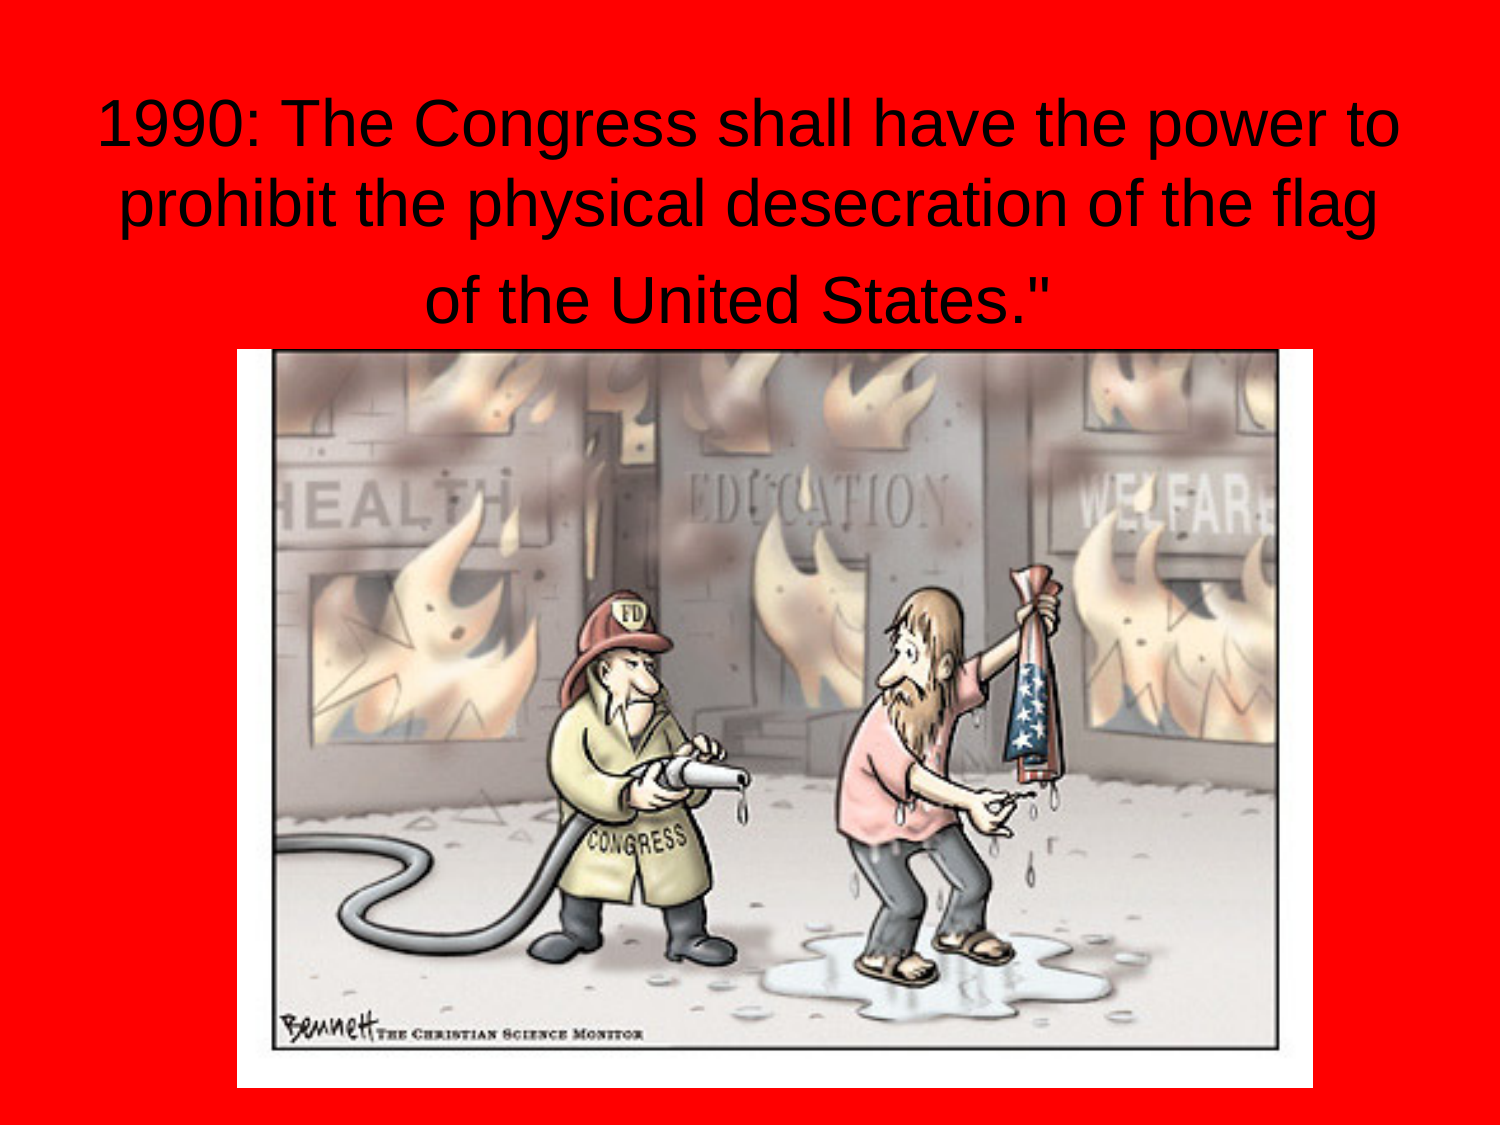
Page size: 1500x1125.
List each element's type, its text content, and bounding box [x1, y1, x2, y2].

picture [237, 349, 1313, 1088]
title 1990: The Congress shall have the power to prohibit the physical desecration of the flag of the United States." [75, 45, 1425, 375]
